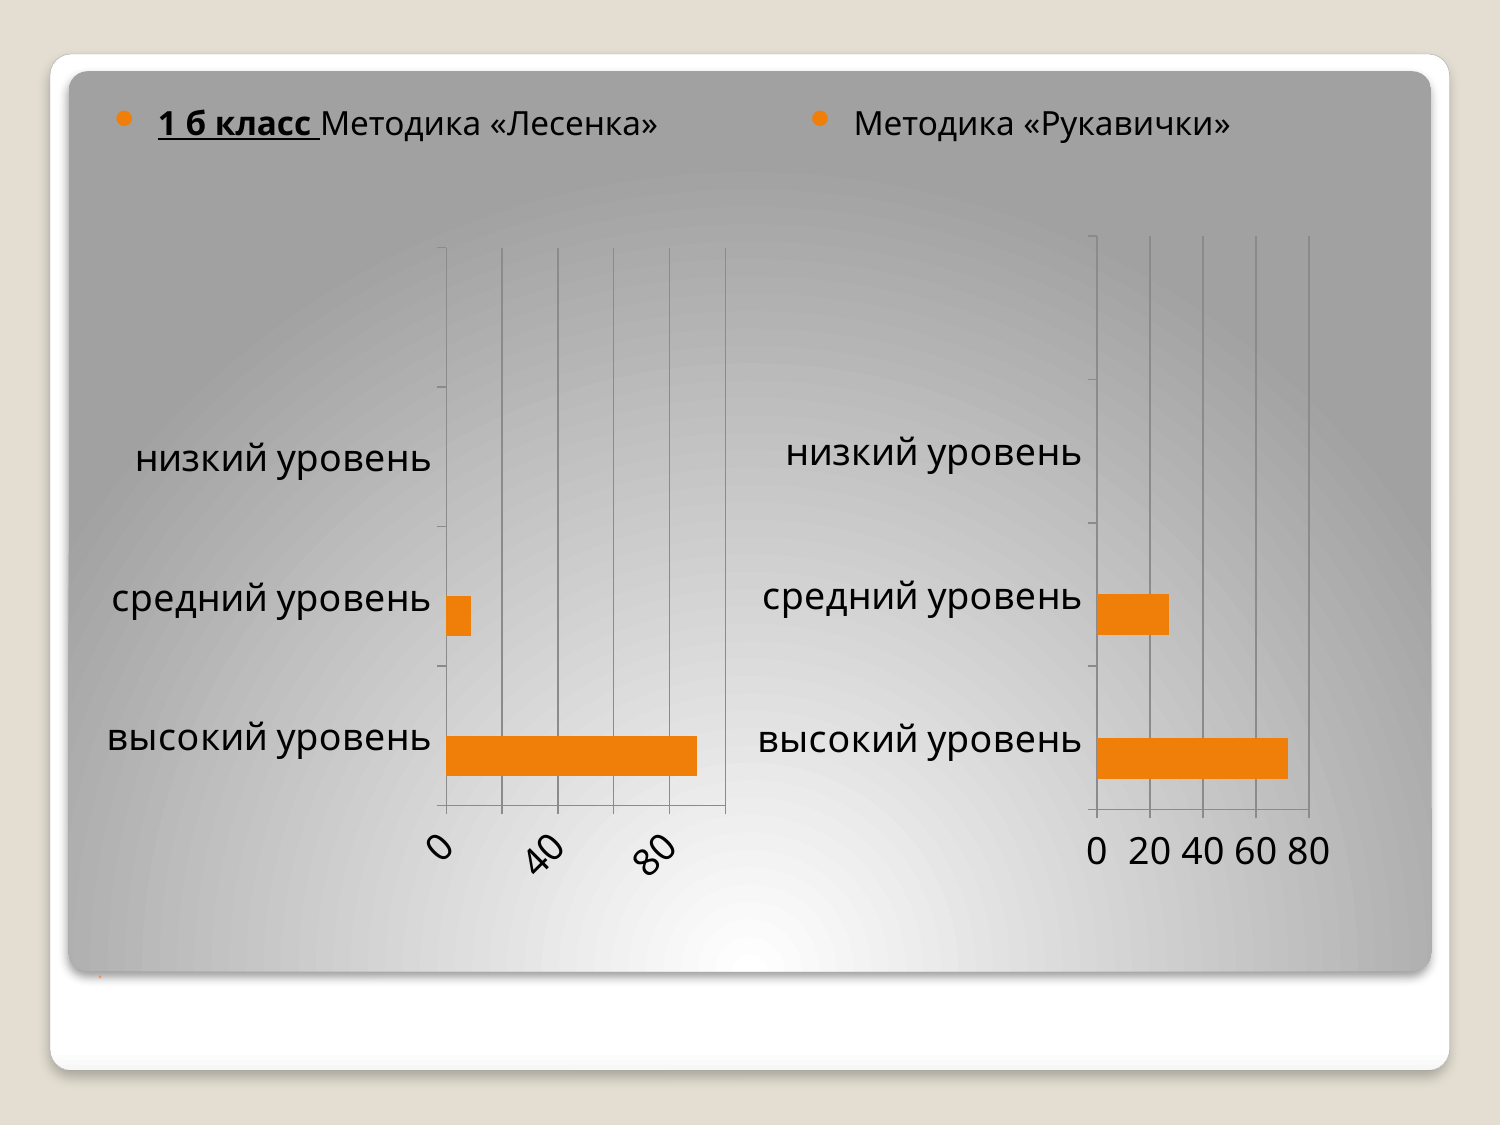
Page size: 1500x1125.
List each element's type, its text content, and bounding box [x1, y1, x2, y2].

title . [82, 817, 1425, 991]
chart [93, 234, 739, 902]
list Методика «Рукавички» [780, 86, 1426, 807]
chart [749, 222, 1348, 890]
list 1 б класс Методика «Лесенка» [84, 86, 730, 807]
